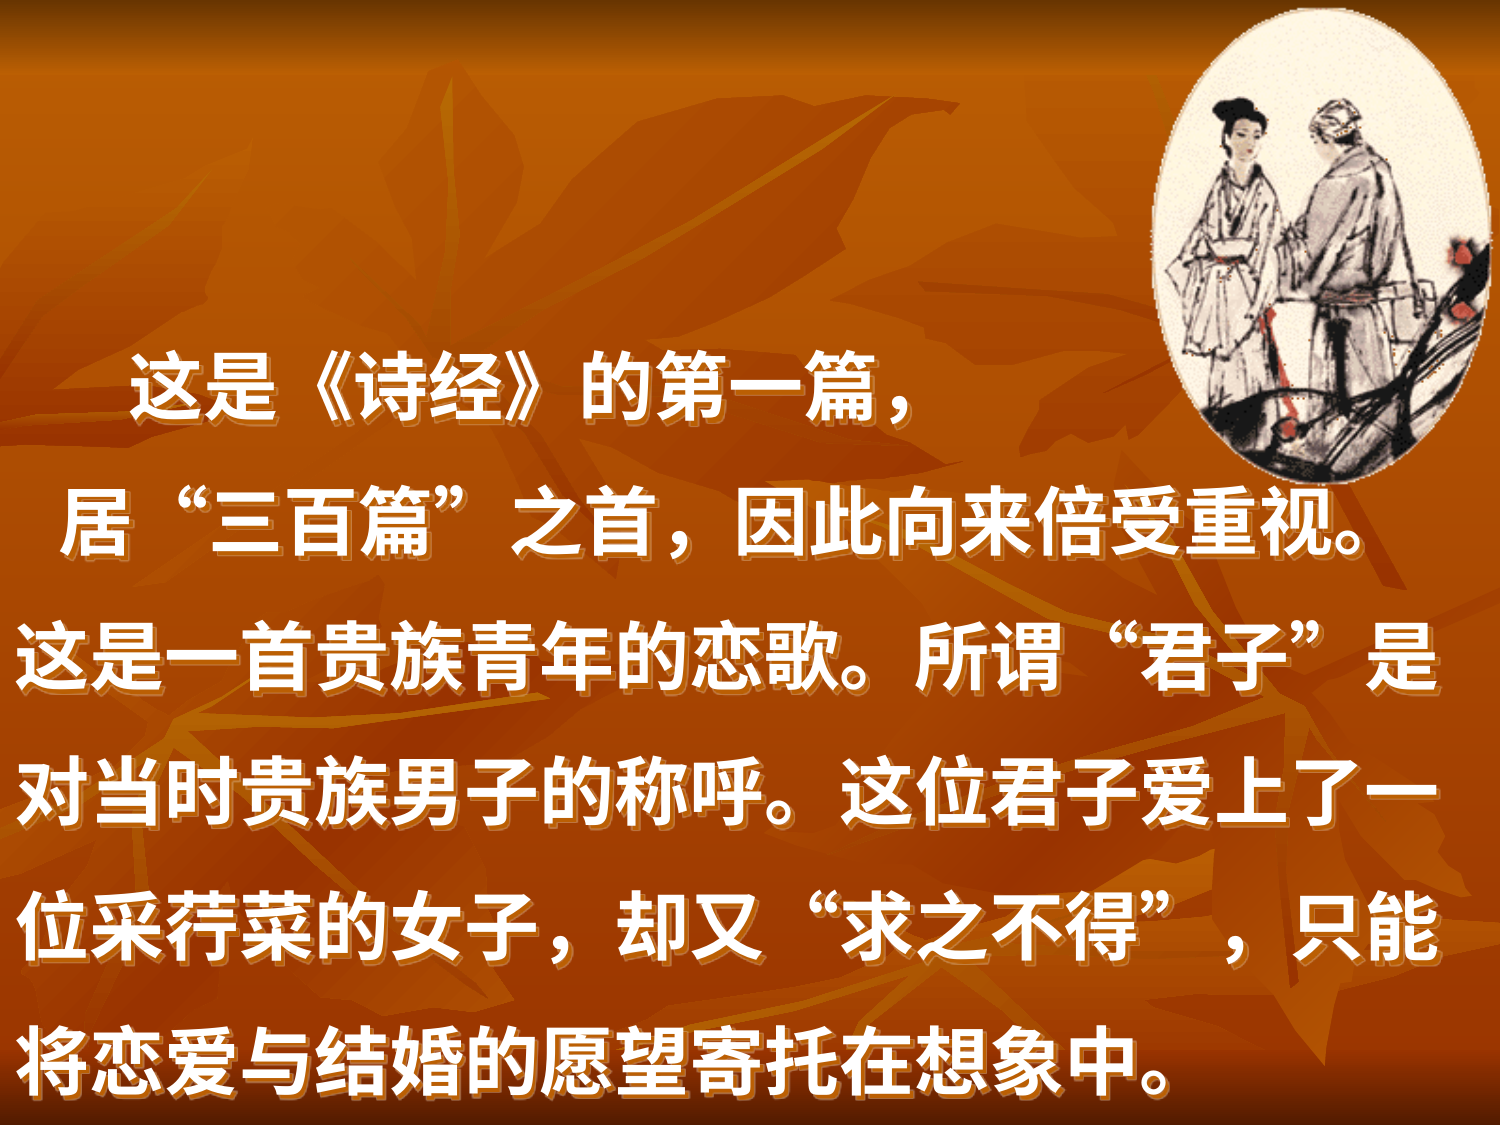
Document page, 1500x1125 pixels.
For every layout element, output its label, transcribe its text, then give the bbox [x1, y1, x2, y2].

text_box 这是《诗经》的第一篇， 居“三百篇”之首，因此向来倍受重视。这是一首贵族青年的恋歌。所谓“君子”是对当时贵族男子的称呼。这位君子爱上了一位采荇菜的女子，却又“求之不得”，只能将恋爱与结婚的愿望寄托在想象中。 [0, 287, 1475, 1112]
picture [1143, 0, 1500, 494]
